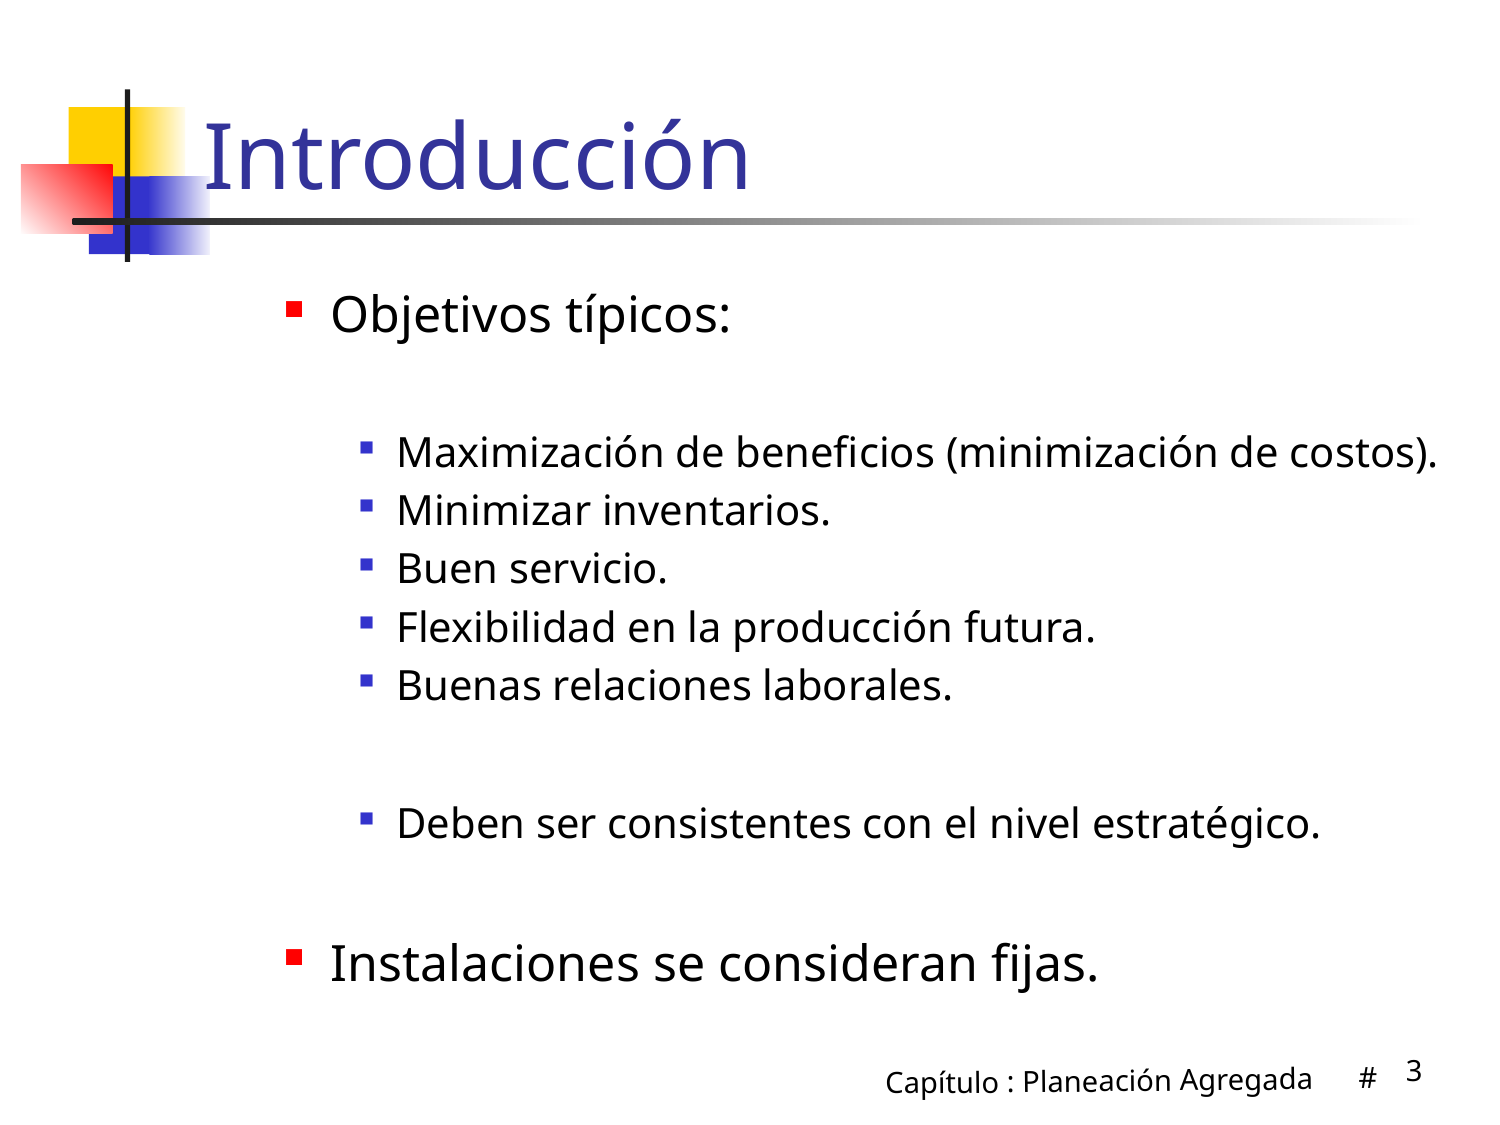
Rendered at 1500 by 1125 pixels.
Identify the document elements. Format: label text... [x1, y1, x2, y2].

slide_number 3 [1124, 1024, 1438, 1101]
footer Capítulo : Planeación Agregada # [836, 1028, 1427, 1109]
list Objetivos típicos: Maximización de beneficios (minimización de costos). Minimizar inventarios. Buen servicio. Flexibilidad en la producción futura. Buenas relaciones laborales. Deben ser consistentes con el nivel estratégico. Instalaciones se consideran fijas. [193, 274, 1470, 1007]
title Introducción [188, 27, 1468, 216]
